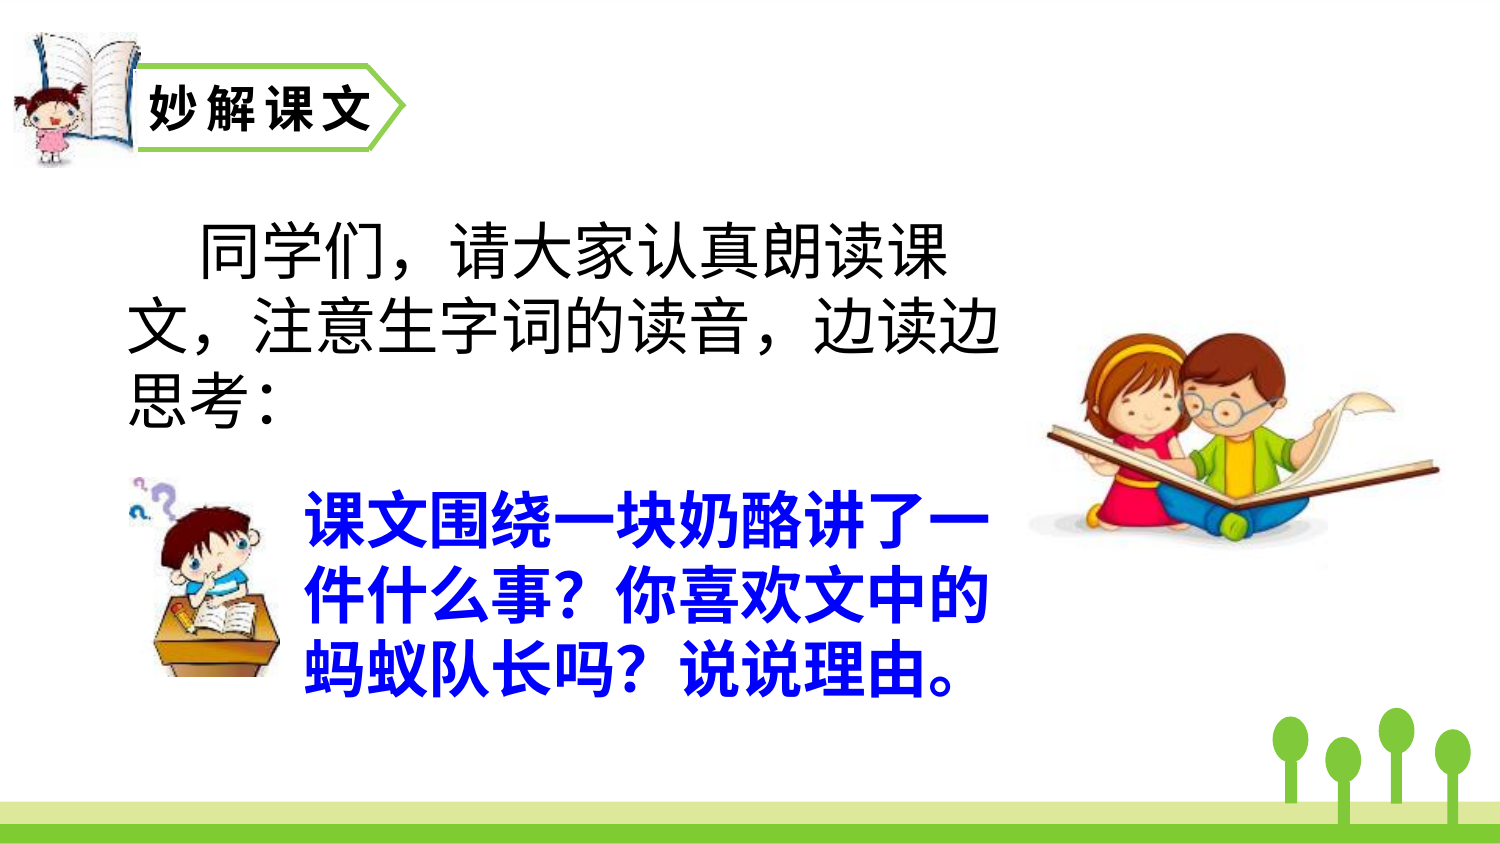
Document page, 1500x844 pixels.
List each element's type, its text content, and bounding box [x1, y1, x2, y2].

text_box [129, 473, 1046, 716]
text_box 同学们，请大家认真朗读课文，注意生字词的读音，边读边思考： [115, 206, 1036, 443]
picture [0, 0, 1500, 801]
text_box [13, 32, 411, 168]
